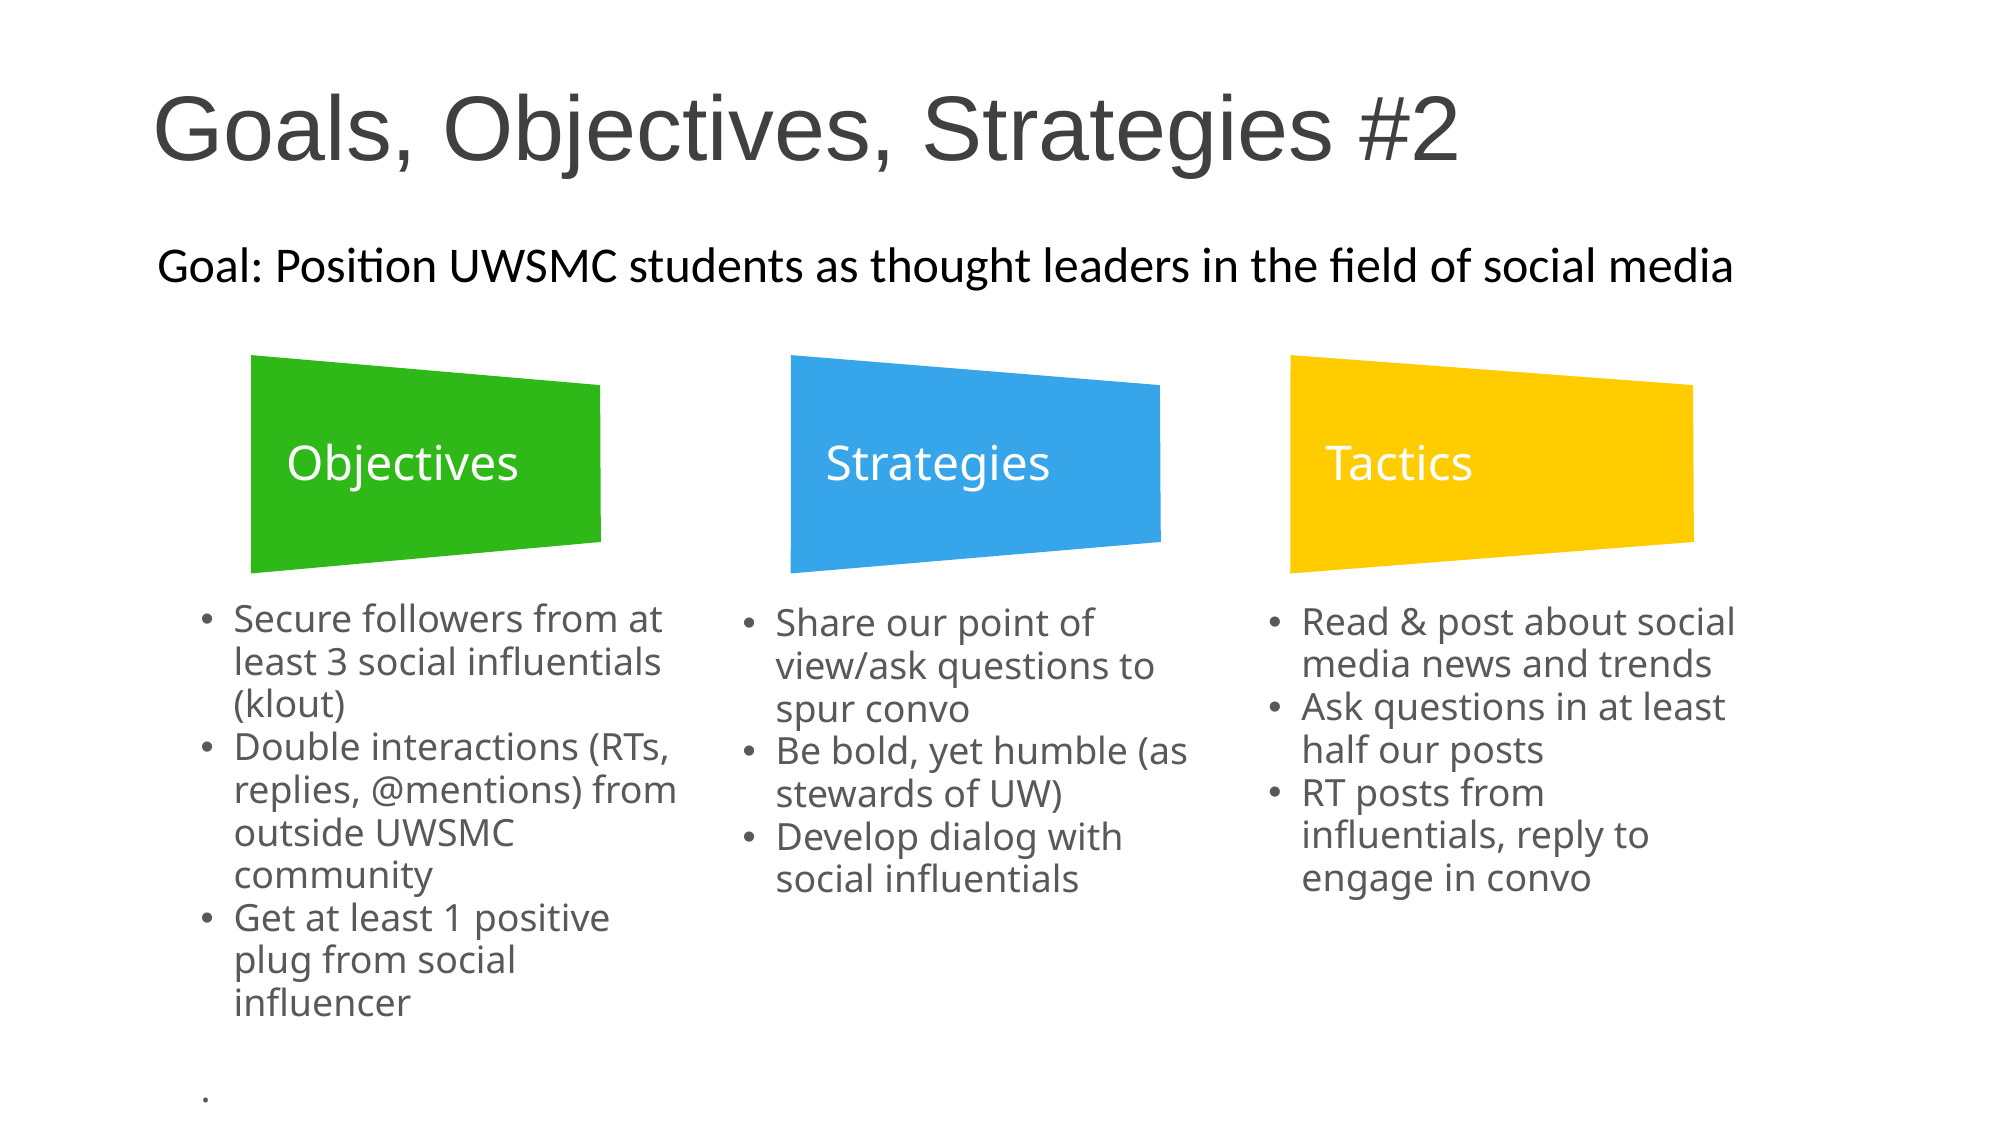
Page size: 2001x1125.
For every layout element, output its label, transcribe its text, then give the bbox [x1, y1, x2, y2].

text_box Goal: Position UWSMC students as thought leaders in the field of social media [142, 224, 1891, 300]
title Goals, Objectives, Strategies #2 [384, 22, 1863, 224]
text_box Read & post about social media news and trends Ask questions in at least half our posts RT posts from influentials, reply to engage in convo [1233, 601, 1792, 1012]
text_box Objectives [250, 366, 601, 574]
text_box Secure followers from at least 3 social influentials (klout) Double interactions (RTs, replies, @mentions) from outside UWSMC community Get at least 1 positive plug from social influencer . [165, 598, 731, 991]
text_box Share our point of view/ask questions to spur convo Be bold, yet humble (as stewards of UW) Develop dialog with social influentials [707, 602, 1267, 1013]
text_box Point 1 Point 2 Point 3 [0, 0, 384, 480]
text_box Tactics [1290, 355, 1694, 574]
text_box Strategies [790, 355, 1161, 574]
